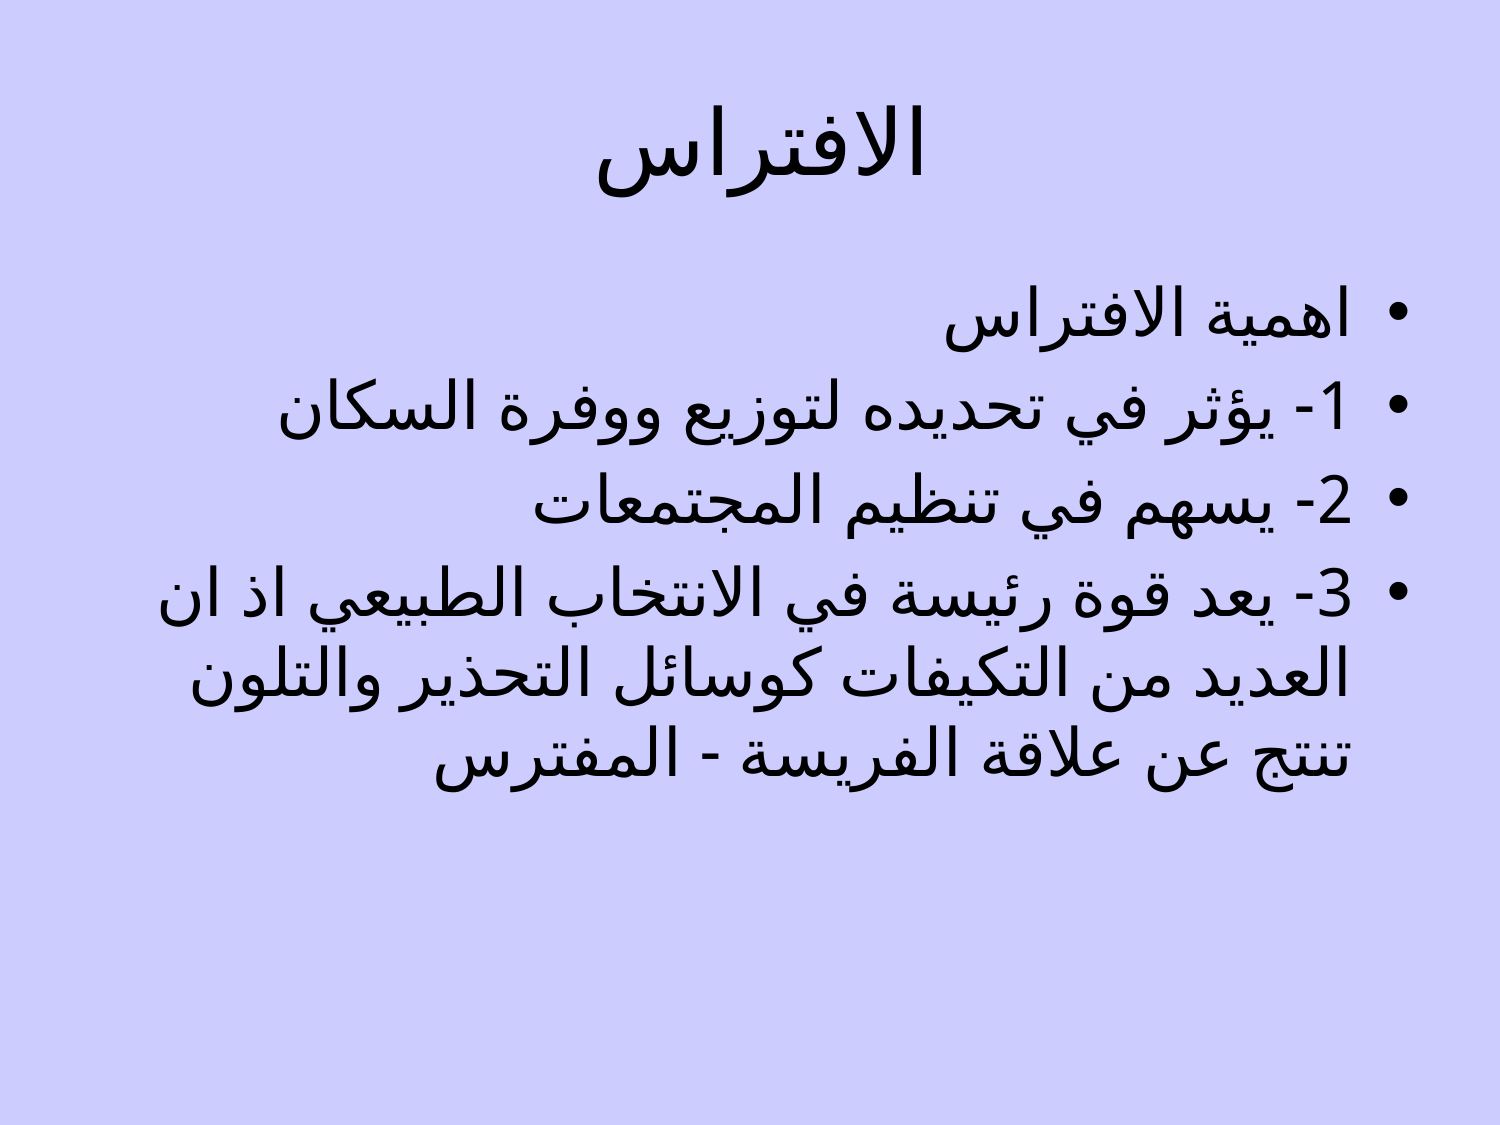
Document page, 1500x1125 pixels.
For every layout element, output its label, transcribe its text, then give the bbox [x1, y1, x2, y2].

title الافتراس [75, 45, 1425, 233]
list اهمية الافتراس 1- يؤثر في تحديده لتوزيع ووفرة السكان 2- يسهم في تنظيم المجتمعات 3- يعد قوة رئيسة في الانتخاب الطبيعي اذ ان العديد من التكيفات كوسائل التحذير والتلون تنتج عن علاقة الفريسة - المفترس [75, 262, 1425, 1005]
